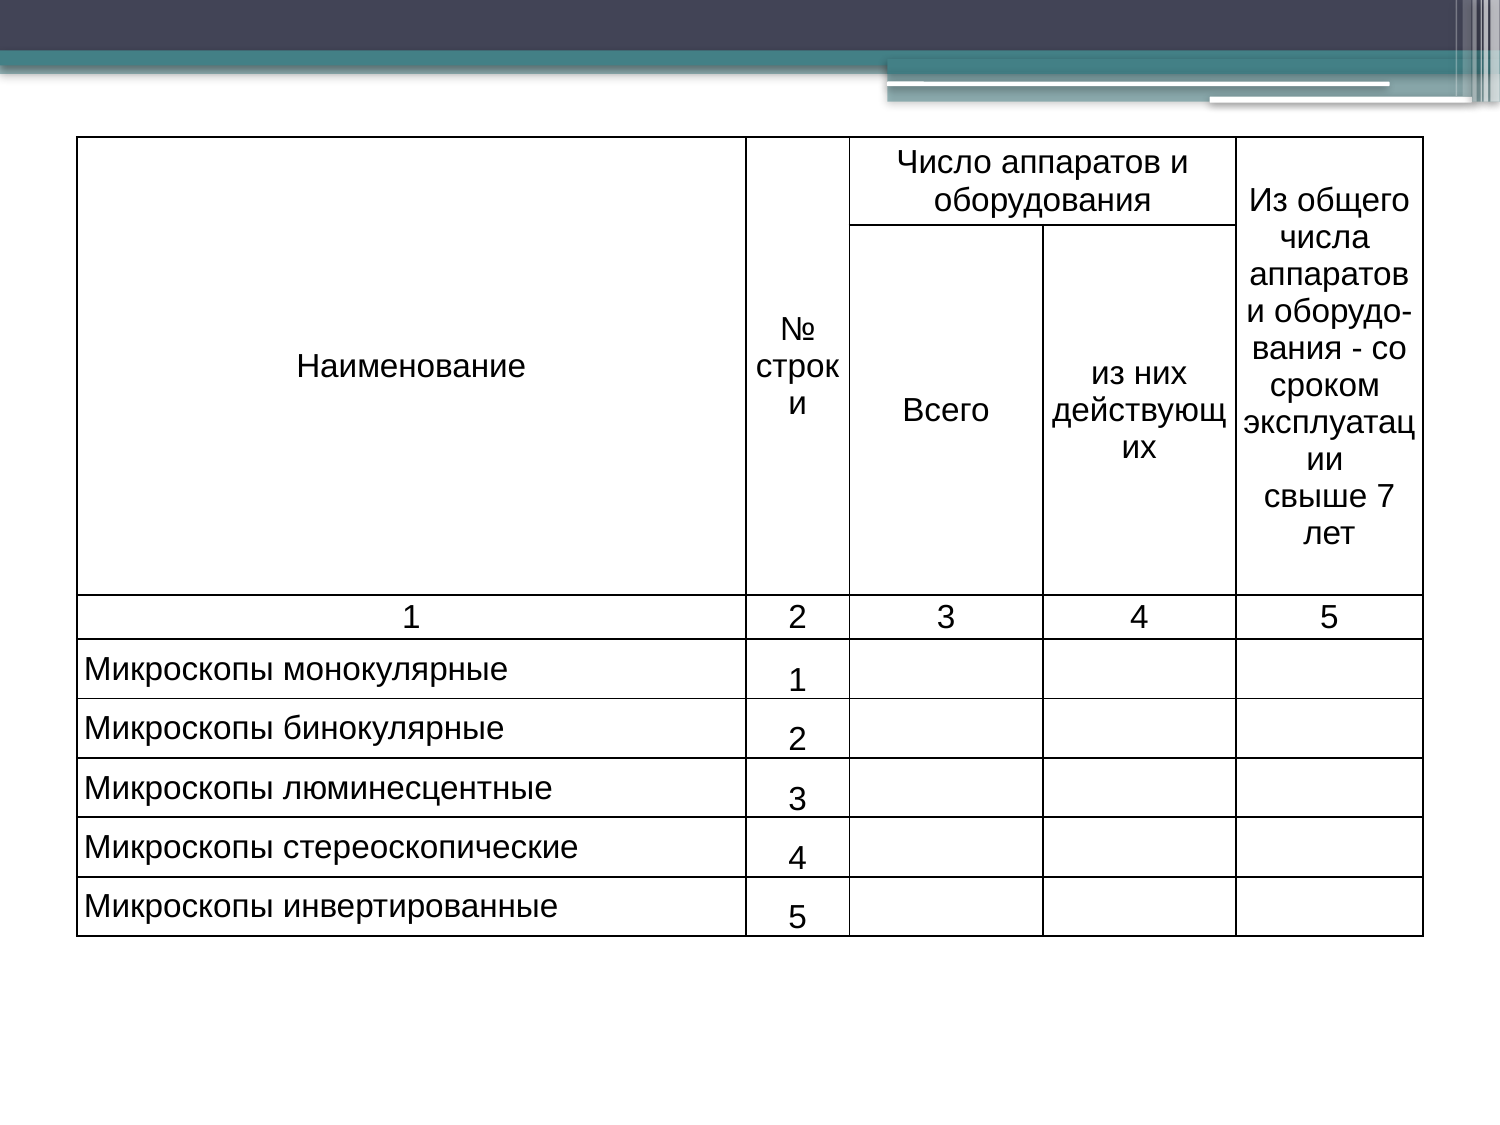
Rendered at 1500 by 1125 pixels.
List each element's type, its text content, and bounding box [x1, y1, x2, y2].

table_cell 3 [747, 759, 849, 816]
table_cell Микроскопы бинокулярные [78, 699, 745, 757]
table_cell [1237, 878, 1422, 935]
table_cell [1044, 759, 1235, 816]
table_cell 2 [747, 596, 849, 638]
table_header Из общего числа аппаратов и оборудо-вания - со сроком эксплуатации свыше 7 лет [1237, 138, 1422, 594]
table_cell [1044, 699, 1235, 757]
table_cell Микроскопы монокулярные [78, 640, 745, 698]
table_cell [1044, 640, 1235, 698]
table_cell [1237, 818, 1422, 876]
table_cell [1044, 878, 1235, 935]
table_cell [1044, 818, 1235, 876]
table_cell [850, 699, 1042, 757]
table_cell [850, 640, 1042, 698]
table_cell Всего [850, 226, 1042, 594]
table_cell 4 [1044, 596, 1235, 638]
table_cell Микроскопы люминесцентные [78, 759, 745, 816]
table_cell 4 [747, 818, 849, 876]
table_header Число аппаратов и оборудования [850, 138, 1235, 224]
table_cell [1237, 640, 1422, 698]
table_cell 1 [78, 596, 745, 638]
table_cell 3 [850, 596, 1042, 638]
table_cell Микроскопы стереоскопические [78, 818, 745, 876]
table_cell [1237, 699, 1422, 757]
table_cell 5 [1237, 596, 1422, 638]
table_header № строки [747, 138, 849, 594]
table_cell 1 [747, 640, 849, 698]
table_cell [850, 759, 1042, 816]
table_header Наименование [78, 138, 745, 594]
table_cell из них действующих [1044, 226, 1235, 594]
table_cell [850, 878, 1042, 935]
table_cell [1237, 759, 1422, 816]
table_cell Микроскопы инвертированные [78, 878, 745, 935]
table_cell 2 [747, 699, 849, 757]
table_cell [850, 818, 1042, 876]
table_cell 5 [747, 878, 849, 935]
